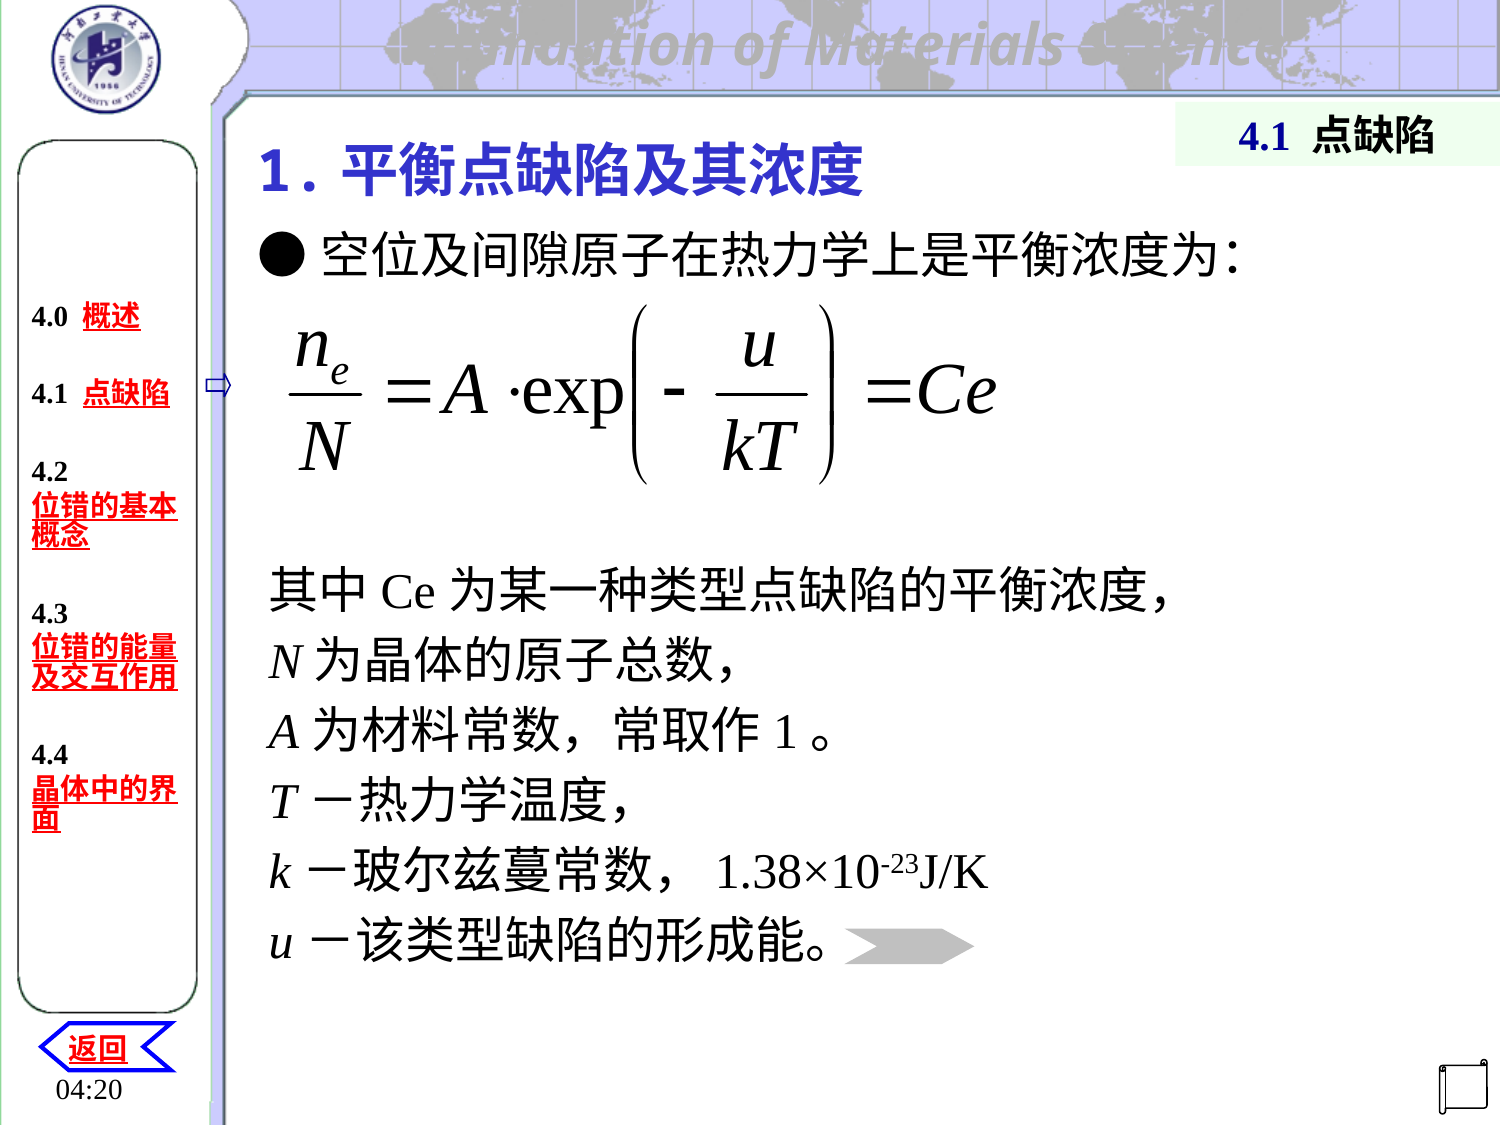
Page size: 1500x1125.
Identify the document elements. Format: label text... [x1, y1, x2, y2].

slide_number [40, 1062, 204, 1125]
text_box 4.1 点缺陷 [1175, 101, 1500, 166]
text_box [206, 373, 231, 397]
text_box [1439, 1059, 1488, 1114]
text_box 其中Ce为某一种类型点缺陷的平衡浓度， N为晶体的原子总数， A为材料常数，常取作1。 T－热力学温度， k－玻尔兹蔓常数，1.38×10-23J/K u－该类型缺陷的形成能。 [253, 550, 1447, 1046]
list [277, 290, 1011, 499]
text_box 1.平衡点缺陷及其浓度 [242, 125, 904, 211]
text_box [844, 928, 975, 965]
footer 机电工程学院 [1021, 1058, 1497, 1125]
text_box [40, 1022, 172, 1074]
picture [0, 0, 1500, 1125]
text_box ●空位及间隙原子在热力学上是平衡浓度为： [243, 216, 1297, 292]
text_box 4.0 概述 4.1 点缺陷 4.2 位错的基本概念 4.3 位错的能量及交互作用 4.4晶体中的界面 [16, 219, 195, 797]
